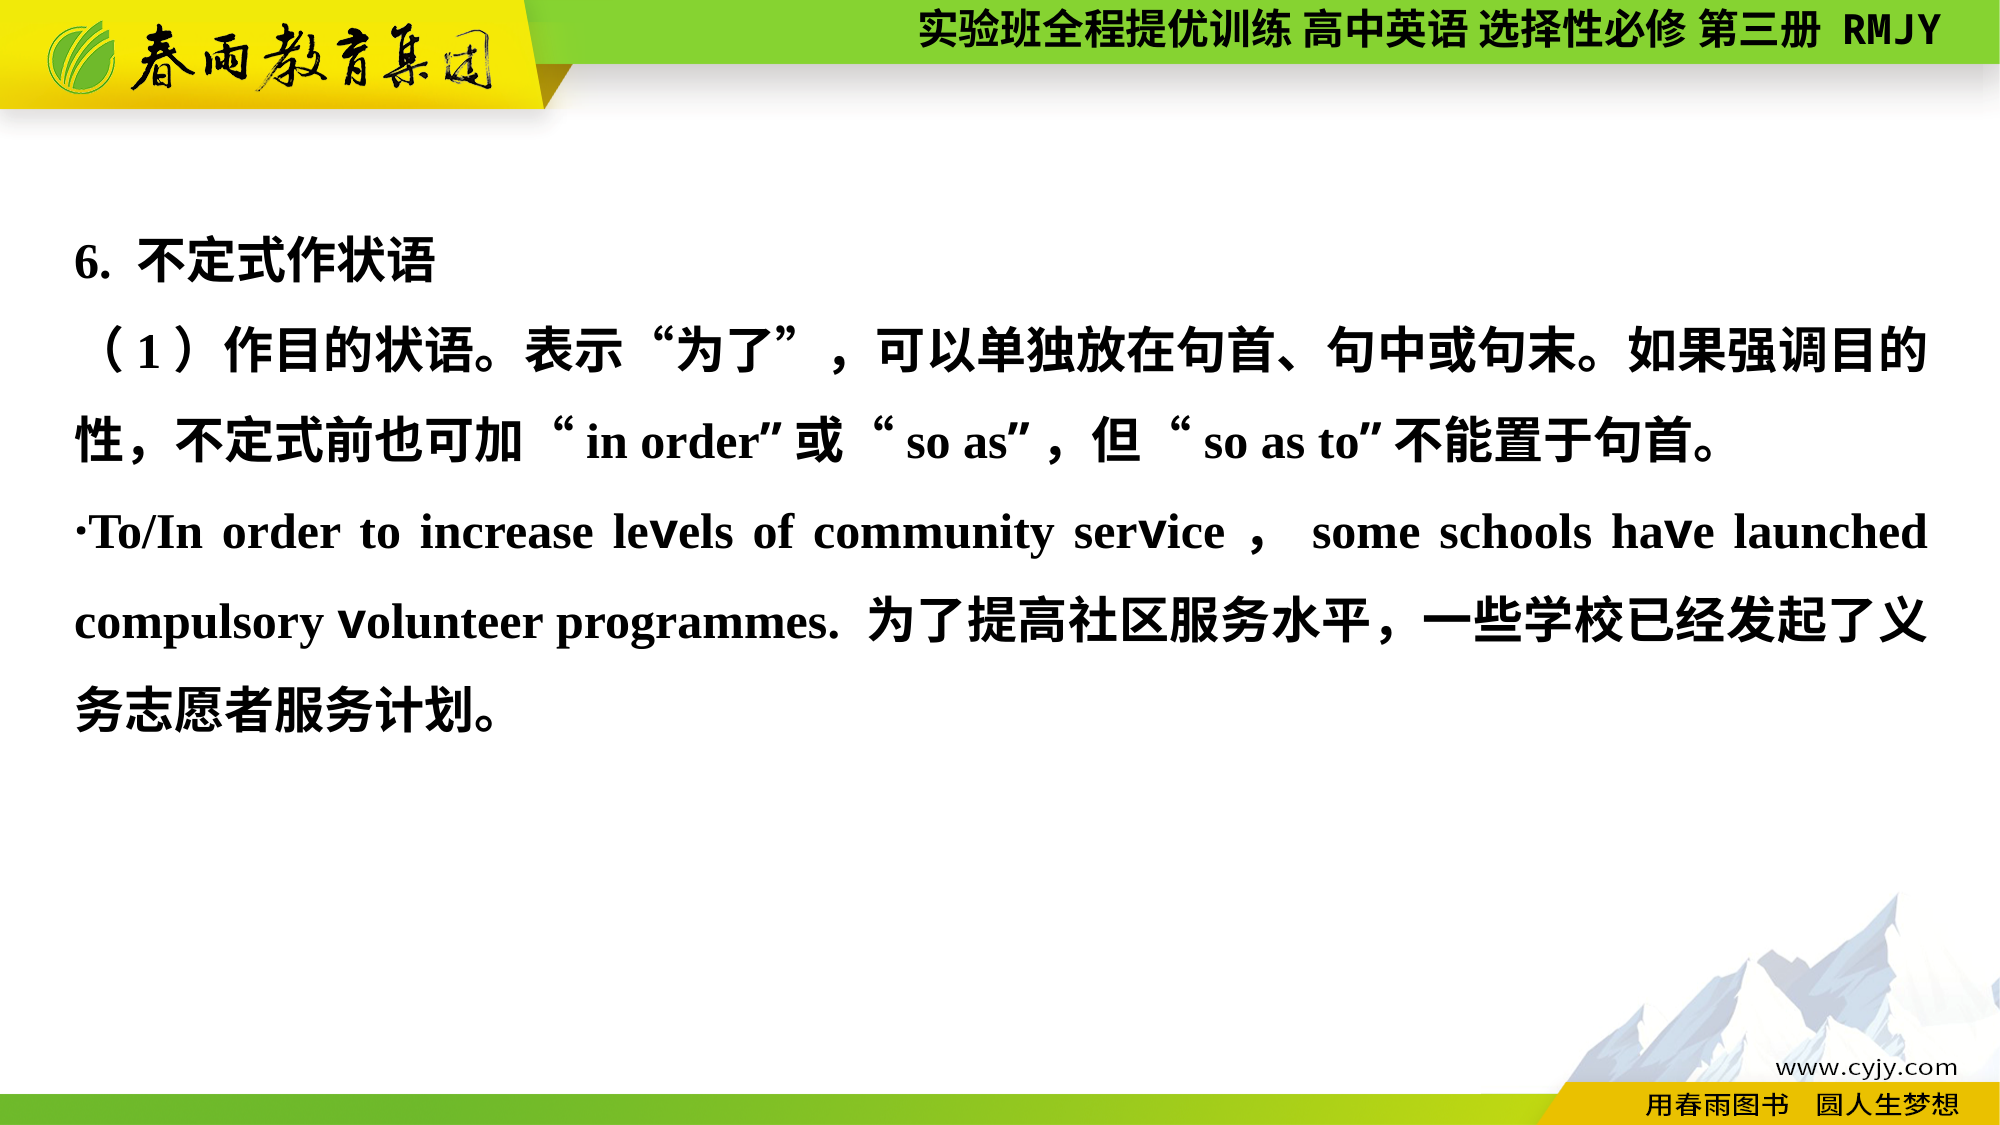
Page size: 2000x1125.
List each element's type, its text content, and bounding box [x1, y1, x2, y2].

picture [0, 0, 2000, 1125]
list 6. 不定式作状语 （1）作目的状语。表示“为了”，可以单独放在句首、句中或句末。如果强调目的性，不定式前也可加“in order”或“so as”，但“so as to”不能置于句首。 ·To/In order to increase levels of community service，some schools have launched compulsory volunteer programmes. 为了提高社区服务水平，一些学校已经发起了义务志愿者服务计划。 [59, 191, 1944, 752]
